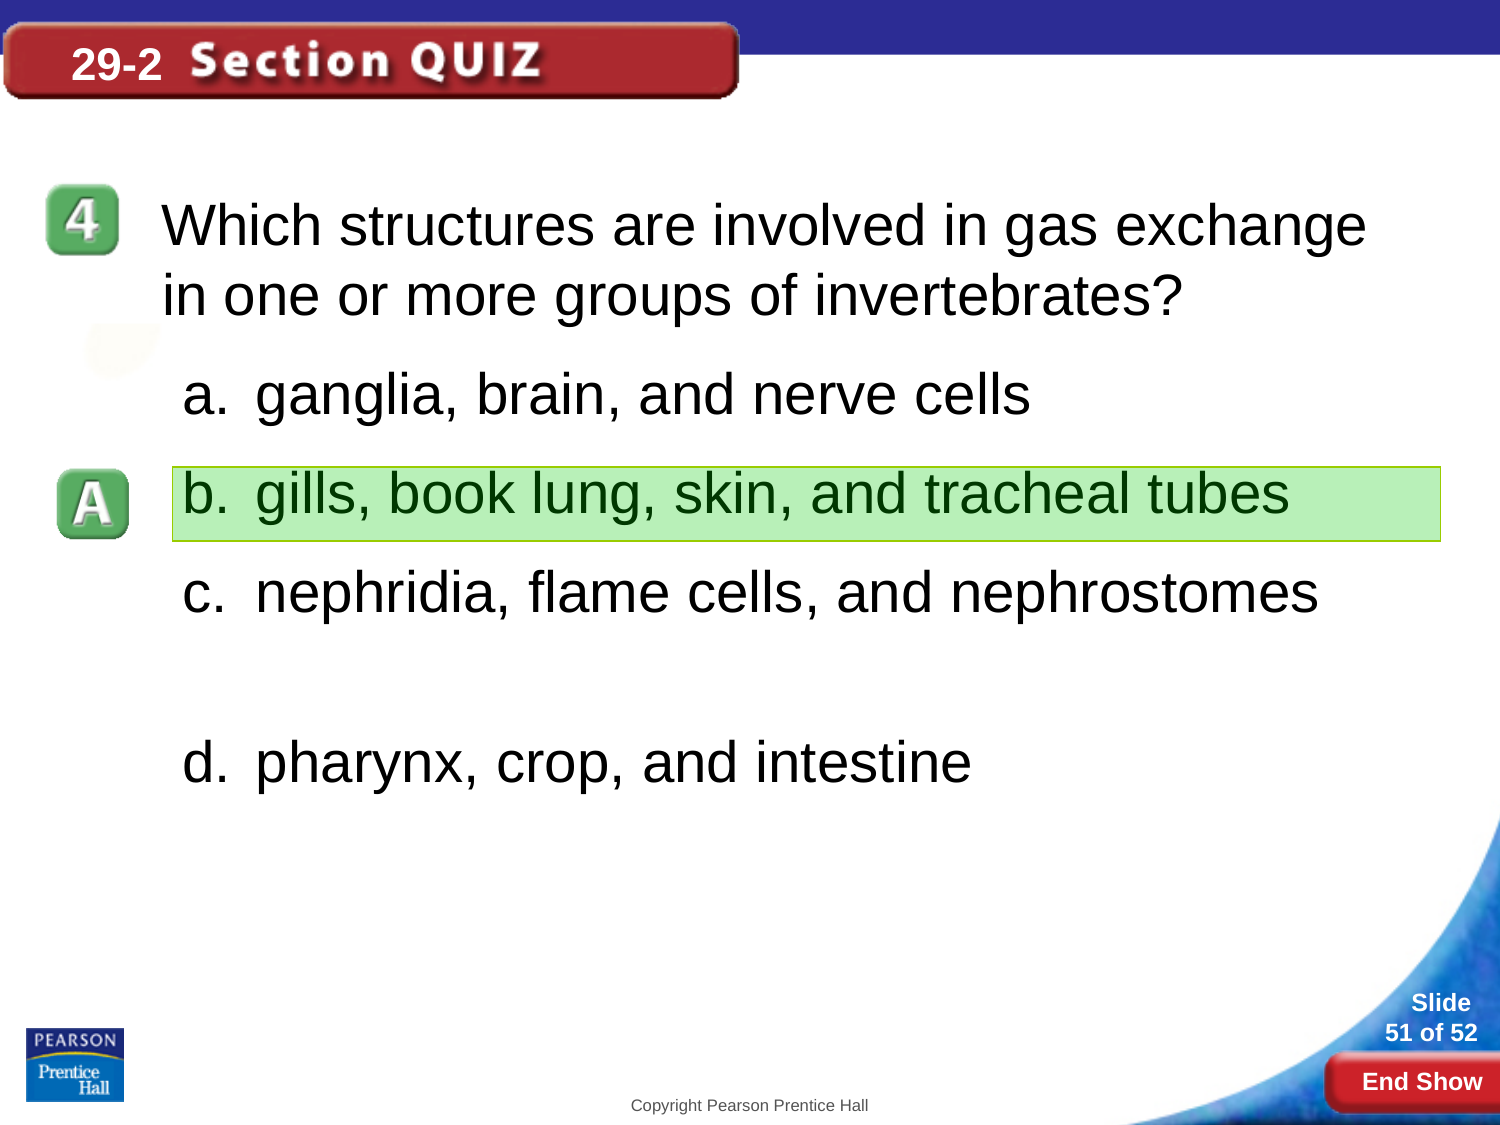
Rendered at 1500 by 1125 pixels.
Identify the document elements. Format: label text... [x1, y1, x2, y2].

title 29-2 [2, 26, 179, 98]
footer Copyright Pearson Prentice Hall [512, 1095, 988, 1113]
text_box [172, 466, 1441, 541]
list Which structures are involved in gas exchange in one or more groups of invertebrates? ganglia, brain, and nerve cells gills, book lung, skin, and tracheal tubes nephridia, flame cells, and nephrostomes pharynx, crop, and intestine [44, 179, 1440, 1095]
picture [48, 462, 145, 548]
picture [38, 178, 136, 264]
picture [0, 0, 1500, 1125]
